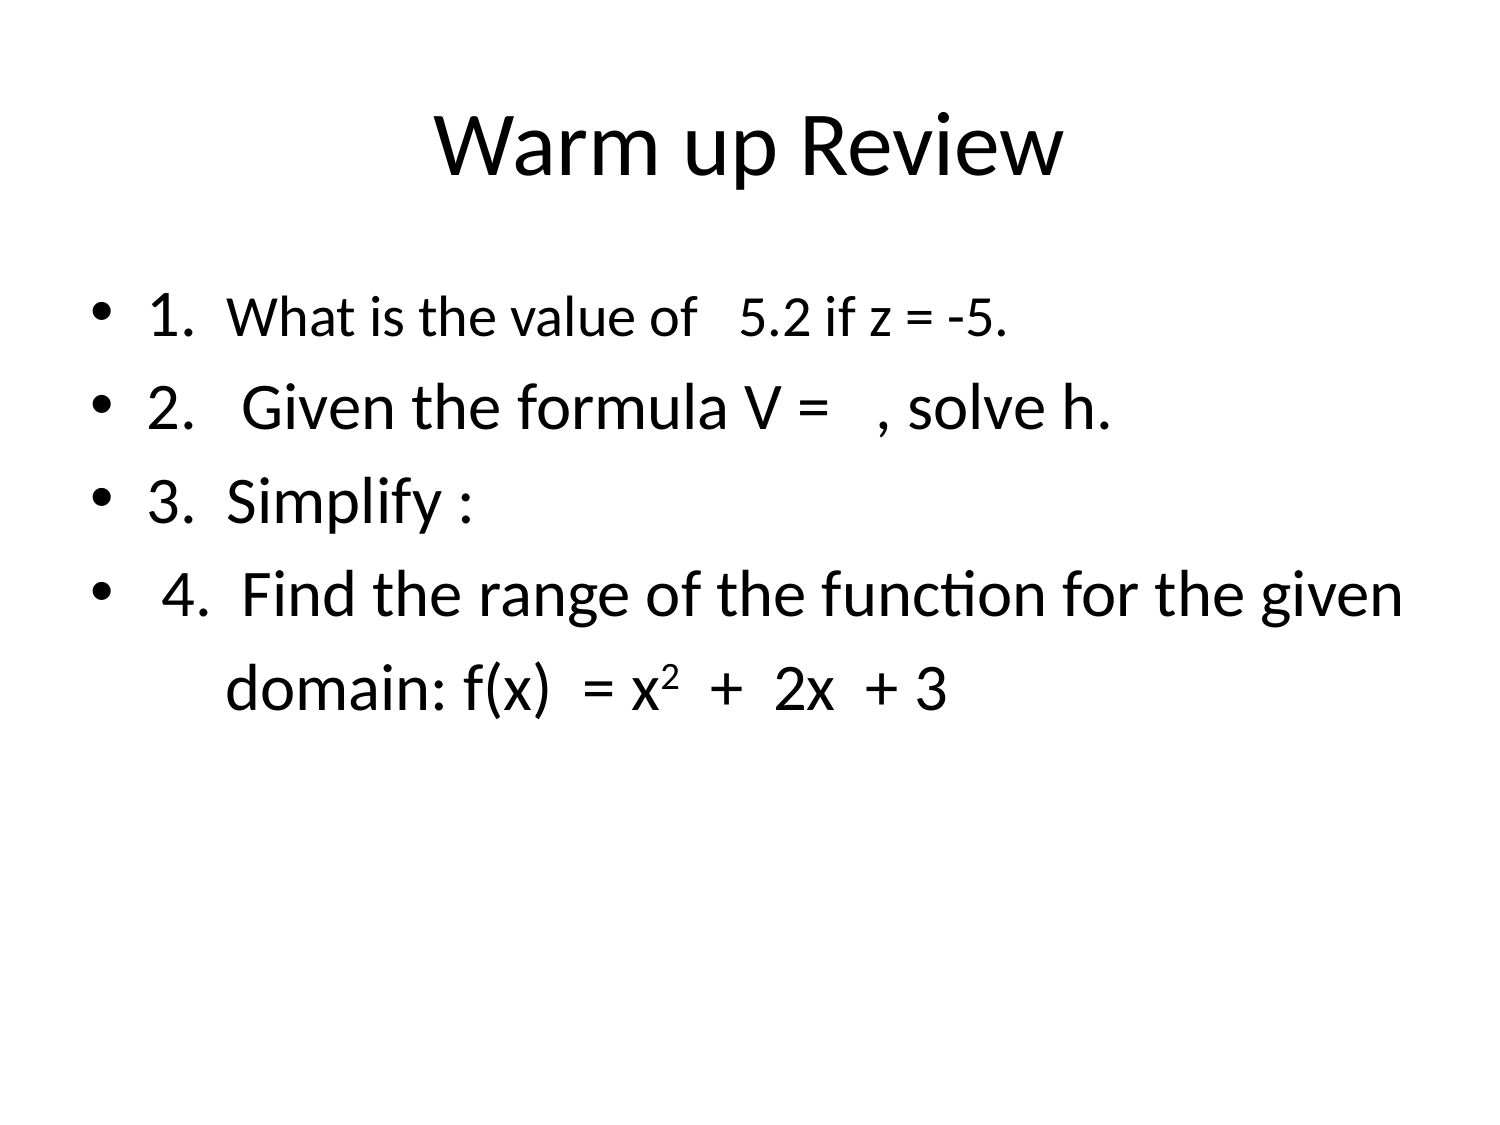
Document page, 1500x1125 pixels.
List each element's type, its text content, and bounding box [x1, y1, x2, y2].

title Warm up Review [75, 45, 1425, 233]
